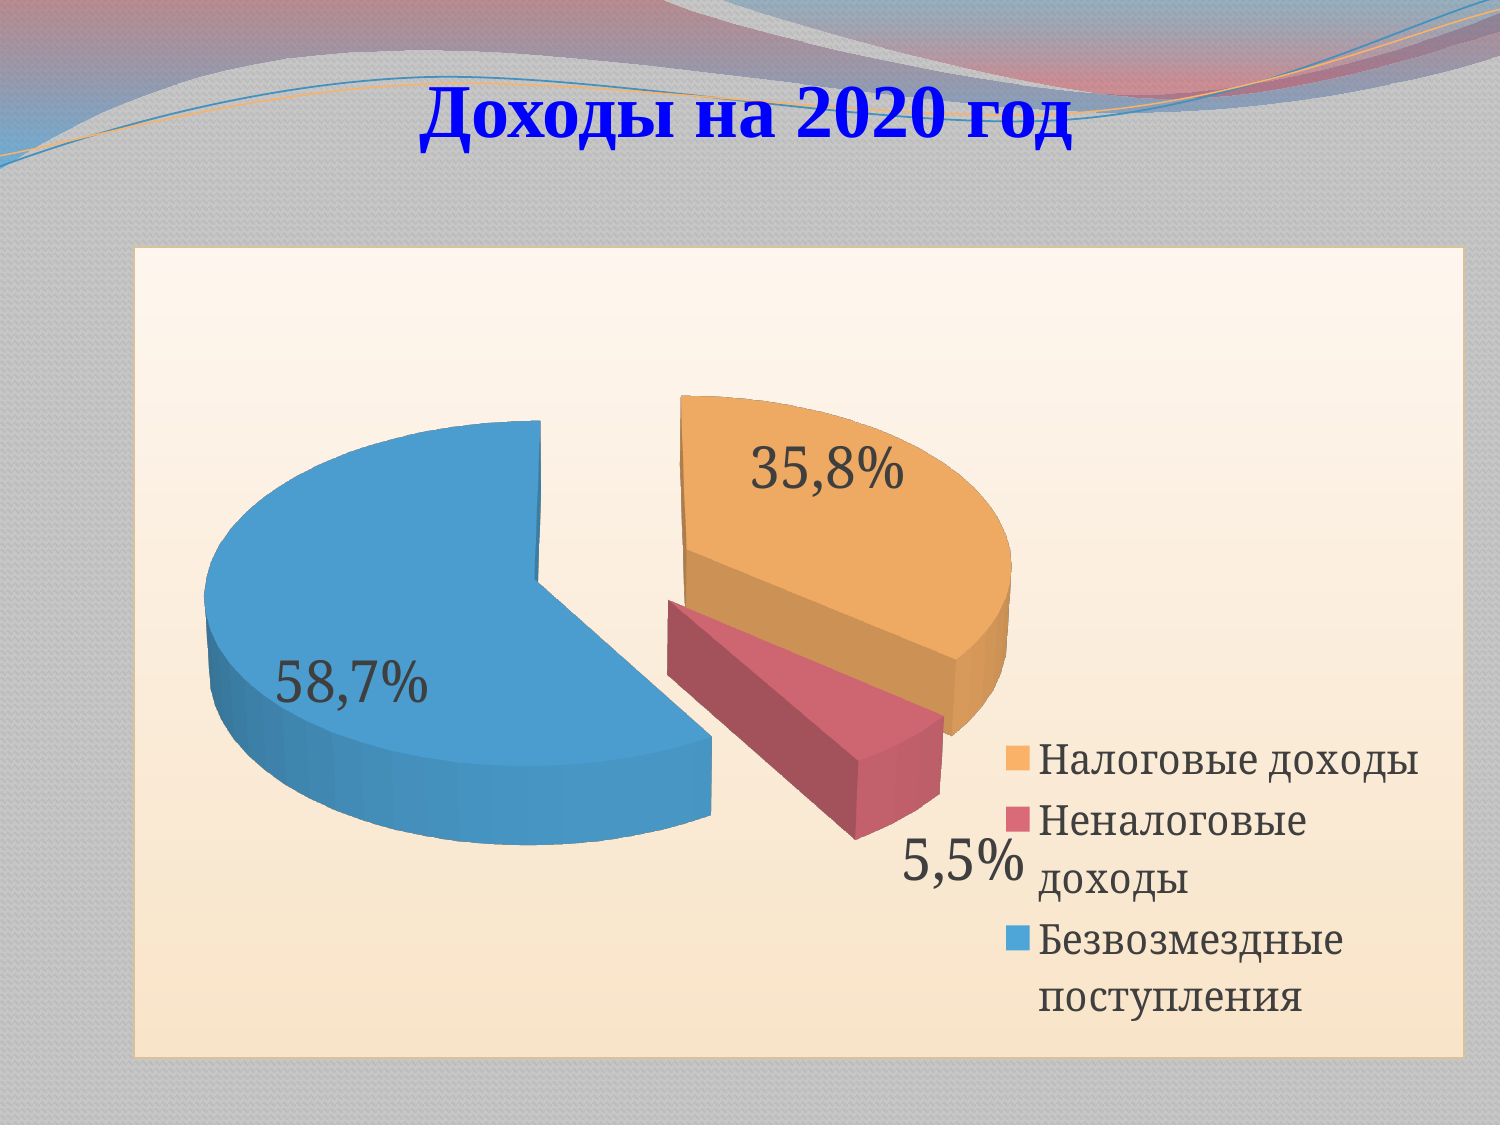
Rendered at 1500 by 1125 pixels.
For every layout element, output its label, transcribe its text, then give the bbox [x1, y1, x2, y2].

title Доходы на 2020 год [75, 52, 1418, 153]
chart [58, 245, 1466, 1060]
